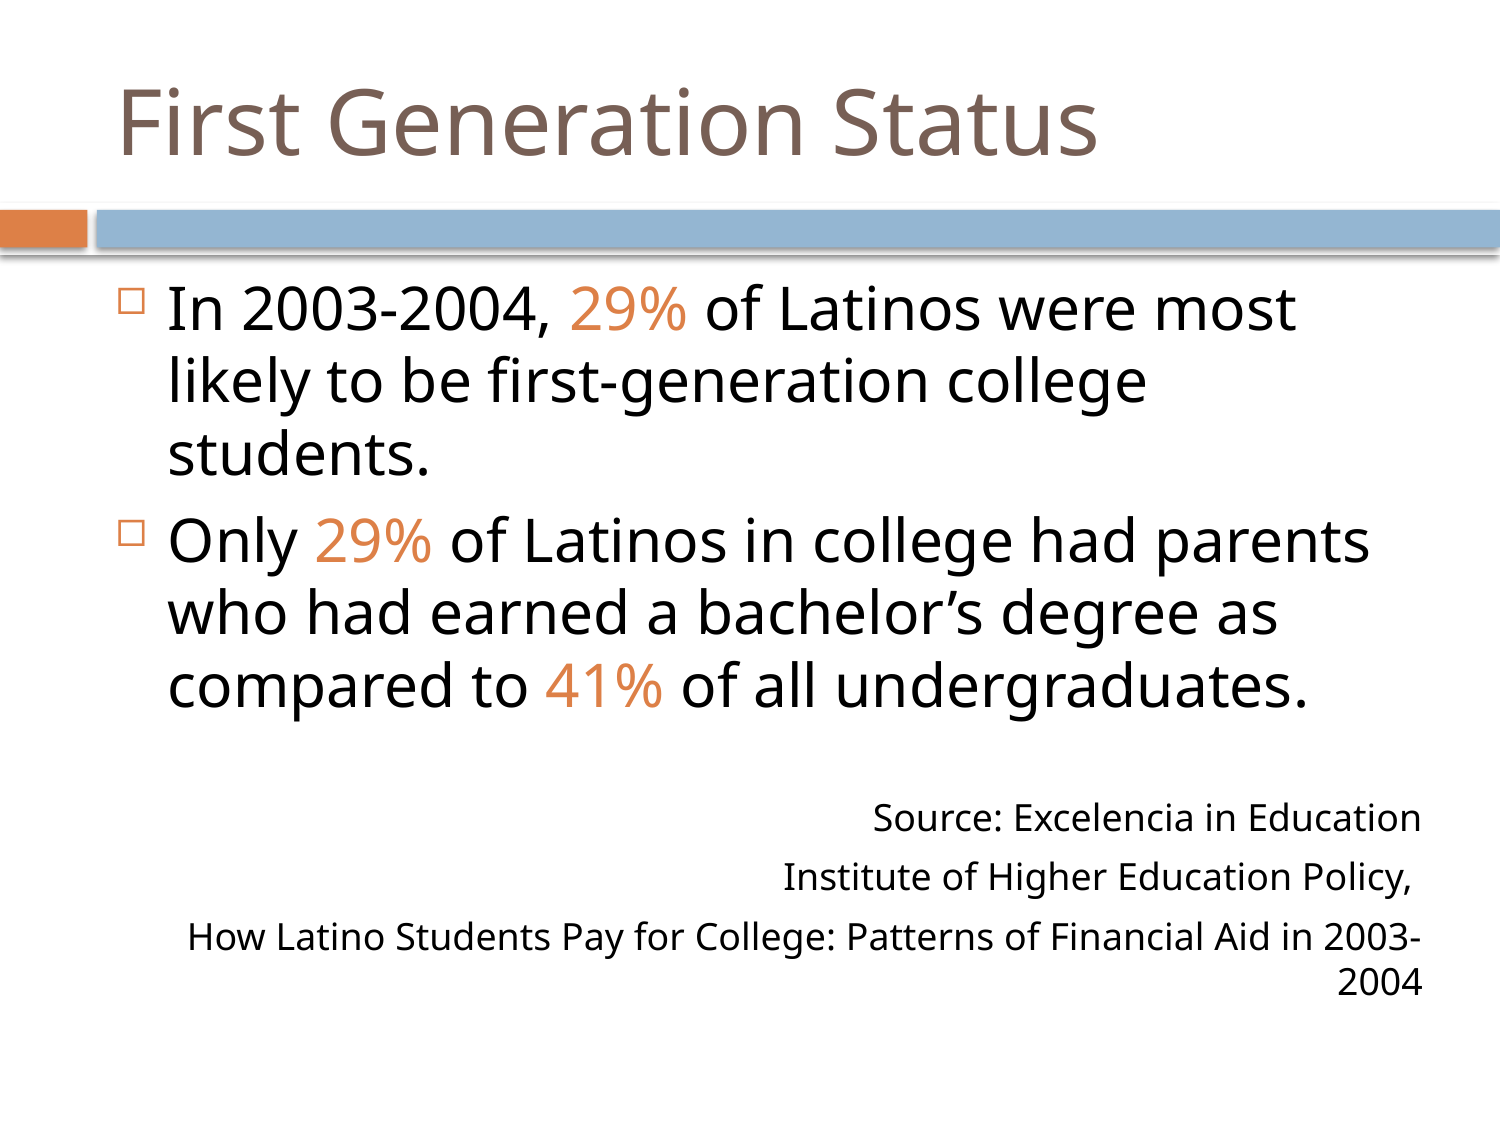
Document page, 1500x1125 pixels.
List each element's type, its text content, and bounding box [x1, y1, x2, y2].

list In 2003-2004, 29% of Latinos were most likely to be first-generation college students. Only 29% of Latinos in college had parents who had earned a bachelor’s degree as compared to 41% of all undergraduates. Source: Excelencia in Education Institute of Higher Education Policy, How Latino Students Pay for College: Patterns of Financial Aid in 2003-2004 [100, 262, 1439, 1001]
title First Generation Status [100, 37, 1439, 201]
